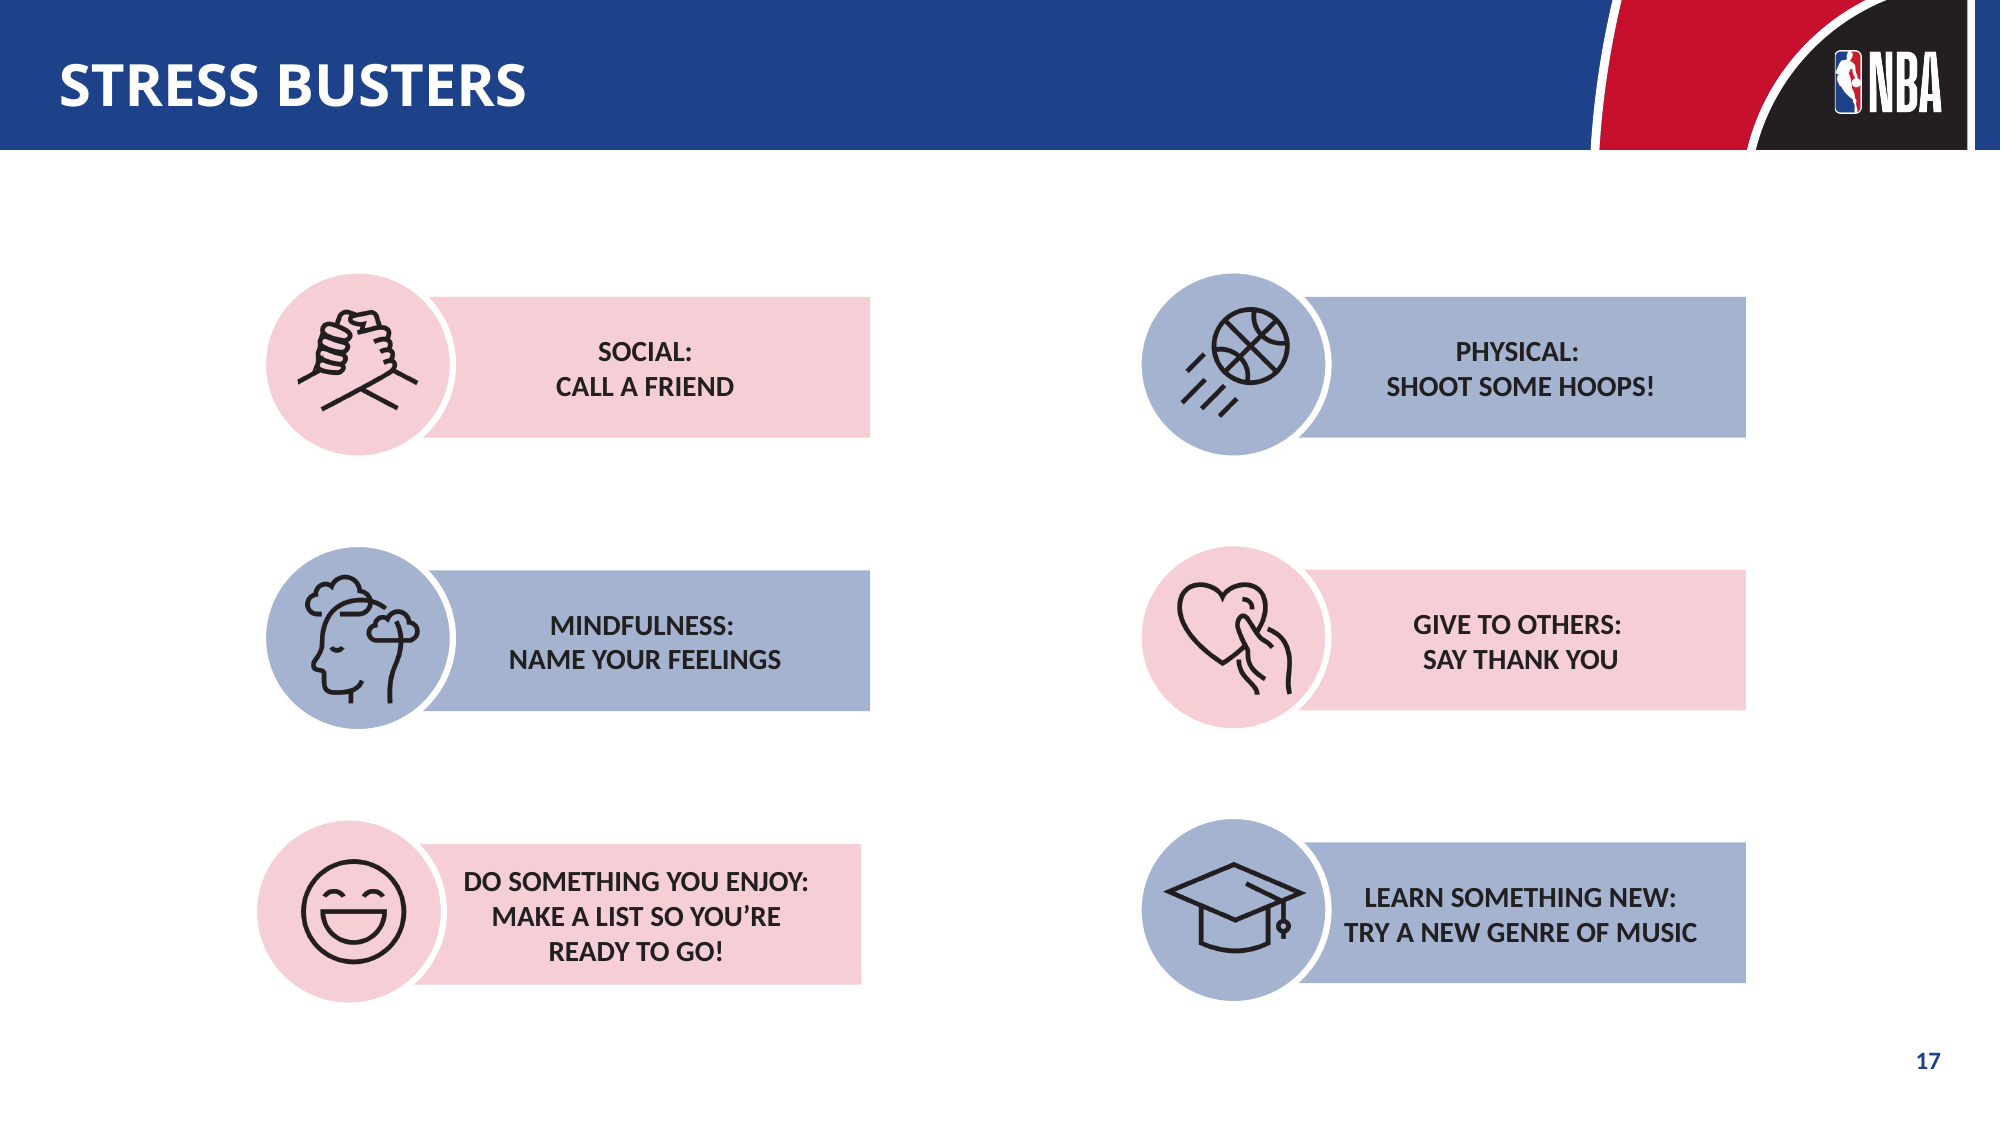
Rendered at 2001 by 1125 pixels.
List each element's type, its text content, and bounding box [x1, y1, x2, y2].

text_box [1138, 543, 1746, 732]
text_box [1138, 815, 1746, 1005]
slide_number 17 [1824, 1029, 1957, 1090]
title STRESS BUSTERS [0, 34, 1589, 150]
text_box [262, 270, 871, 459]
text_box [254, 817, 862, 1006]
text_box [262, 543, 871, 733]
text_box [1138, 270, 1746, 459]
